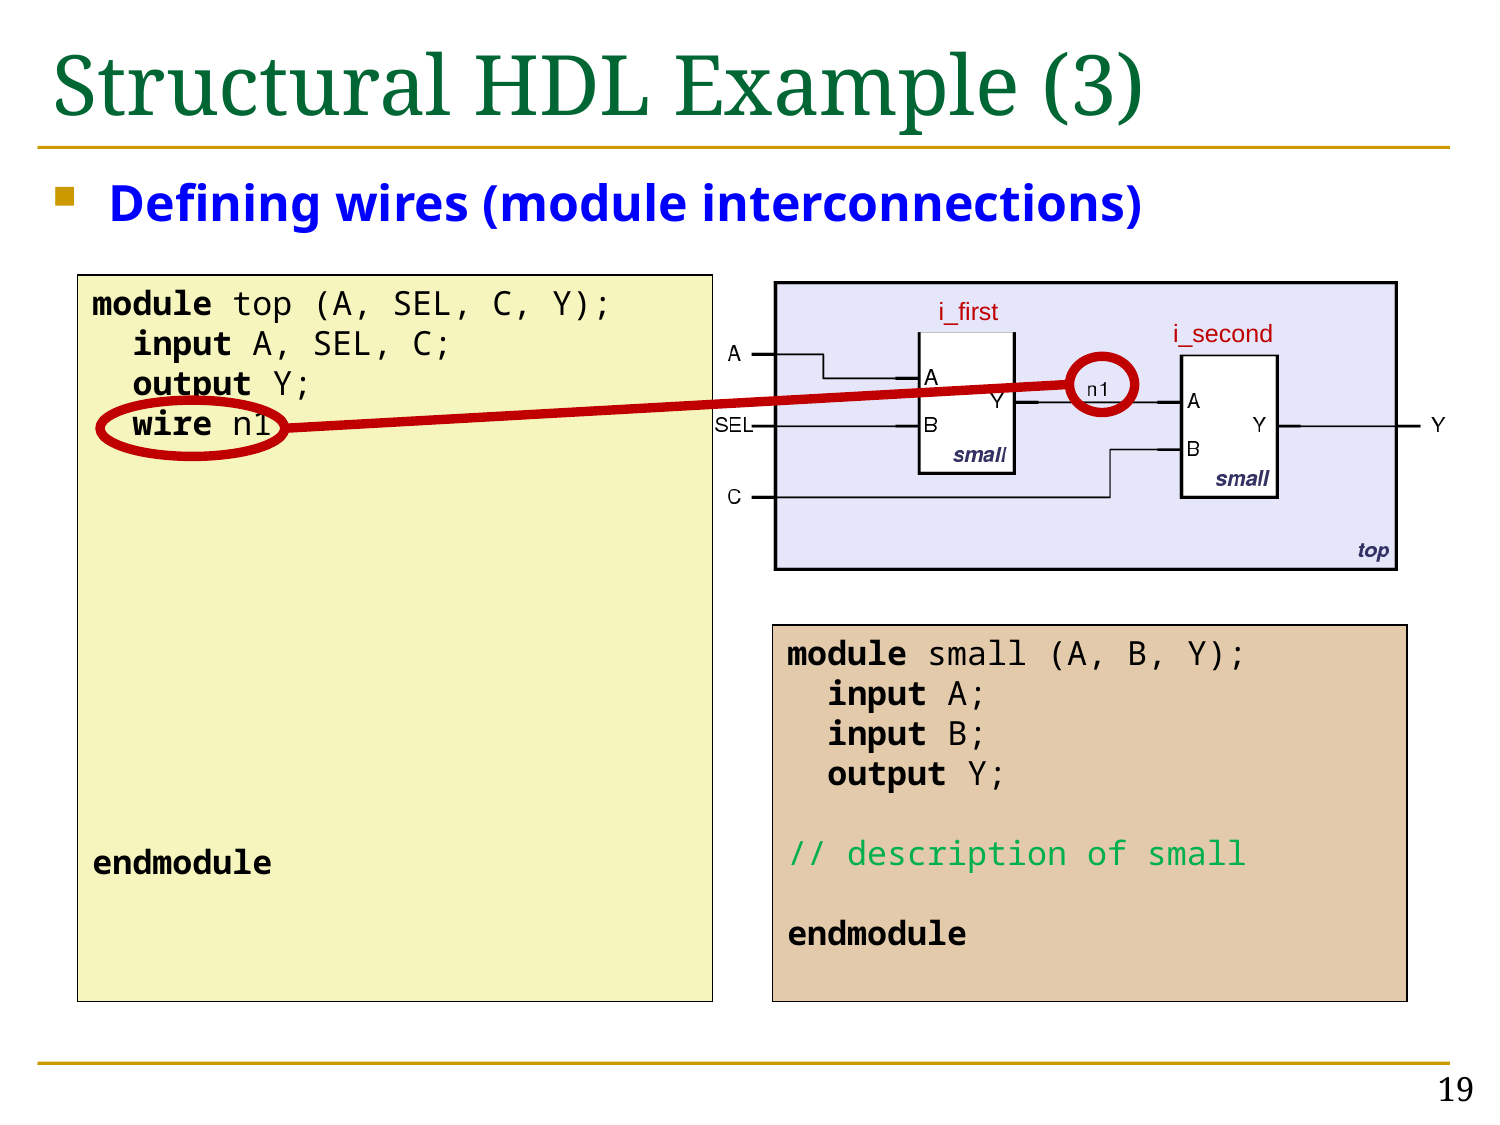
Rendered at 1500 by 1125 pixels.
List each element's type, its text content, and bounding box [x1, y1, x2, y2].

picture [709, 281, 1449, 576]
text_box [284, 384, 1070, 429]
slide_number 19 [1139, 1045, 1490, 1121]
text_box [99, 400, 282, 457]
list Defining wires (module interconnections) [37, 163, 1450, 1016]
title Structural HDL Example (3) [37, 24, 1450, 163]
